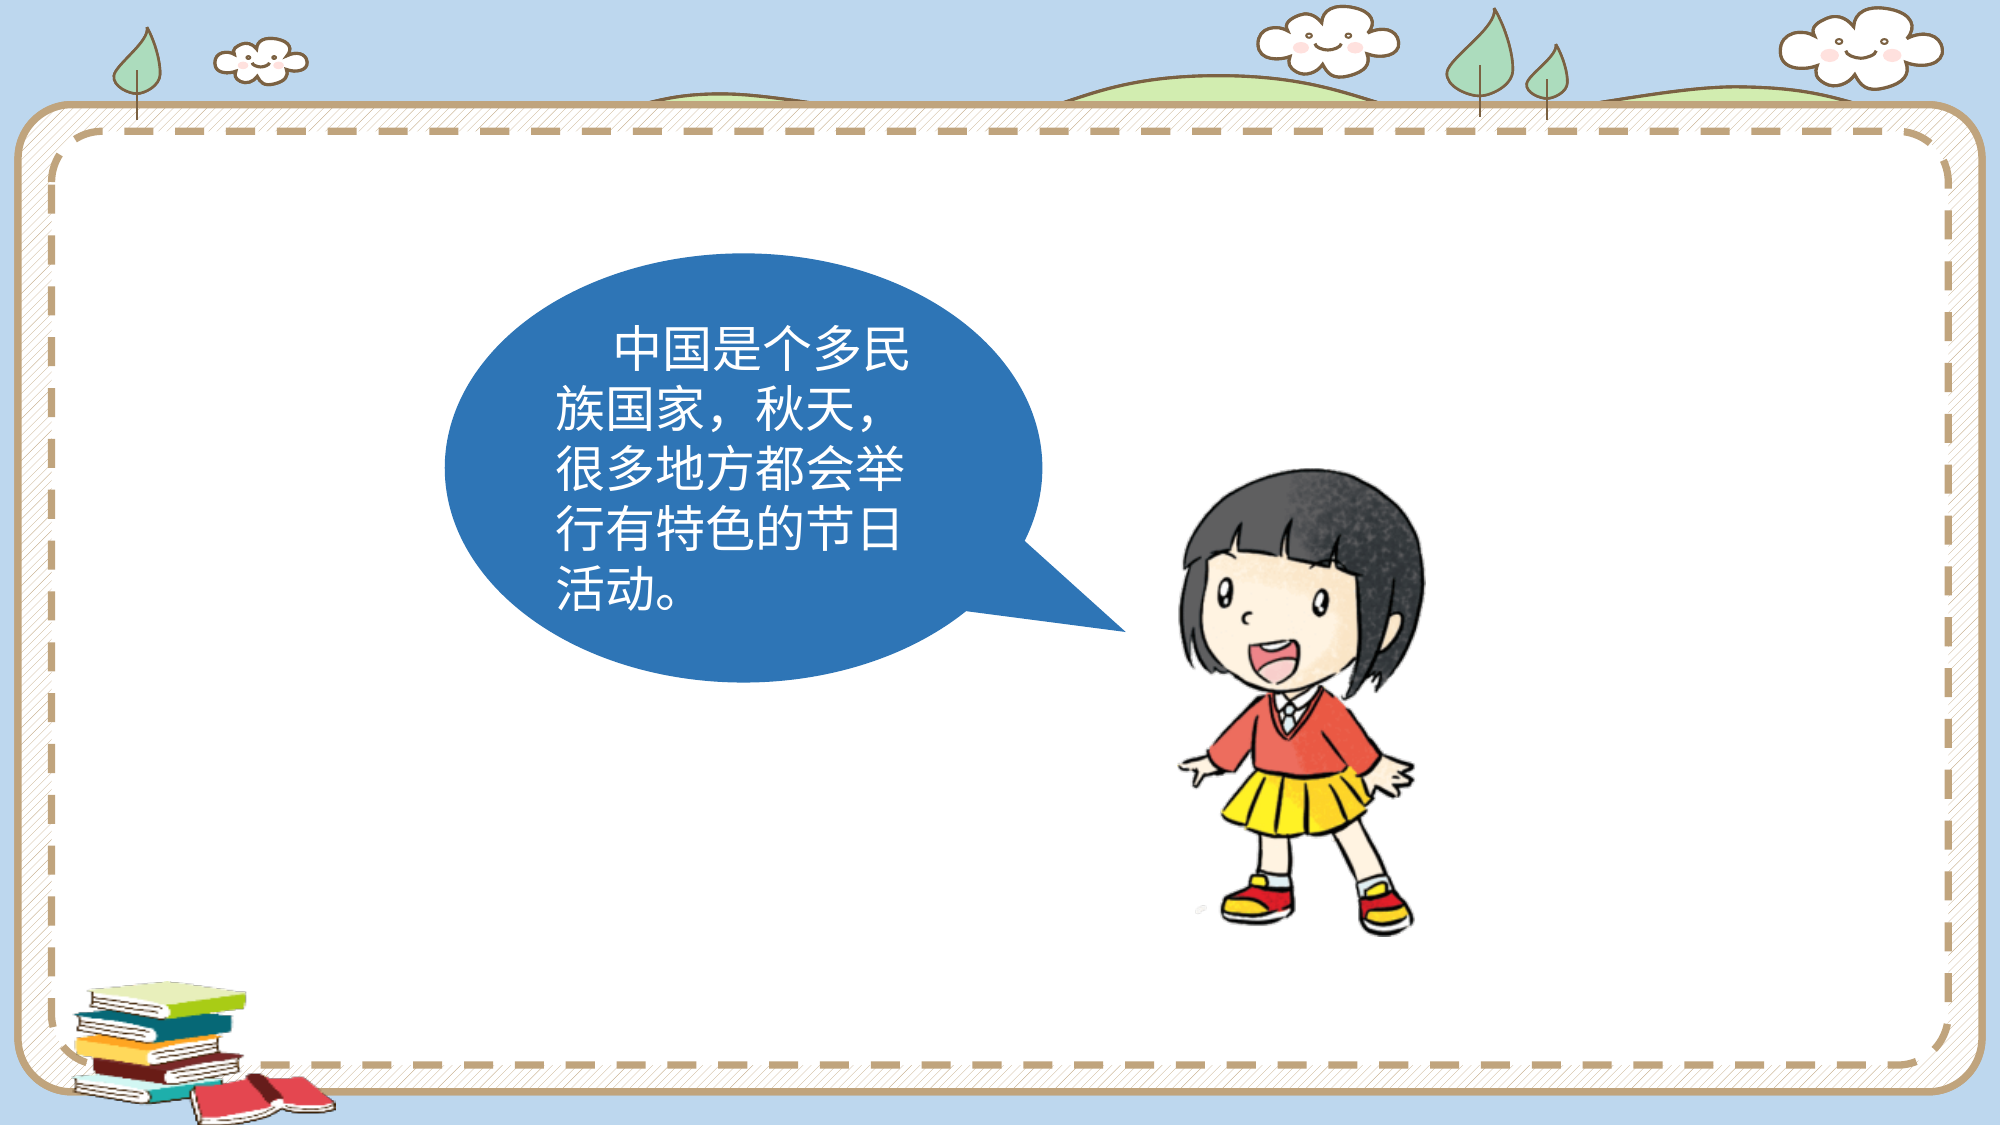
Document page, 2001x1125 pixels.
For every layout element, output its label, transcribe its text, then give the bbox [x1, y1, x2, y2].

picture [1177, 467, 1426, 937]
text_box 中国是个多民族国家，秋天，很多地方都会举行有特色的节日活动。 [444, 253, 1126, 683]
picture [71, 981, 336, 1125]
